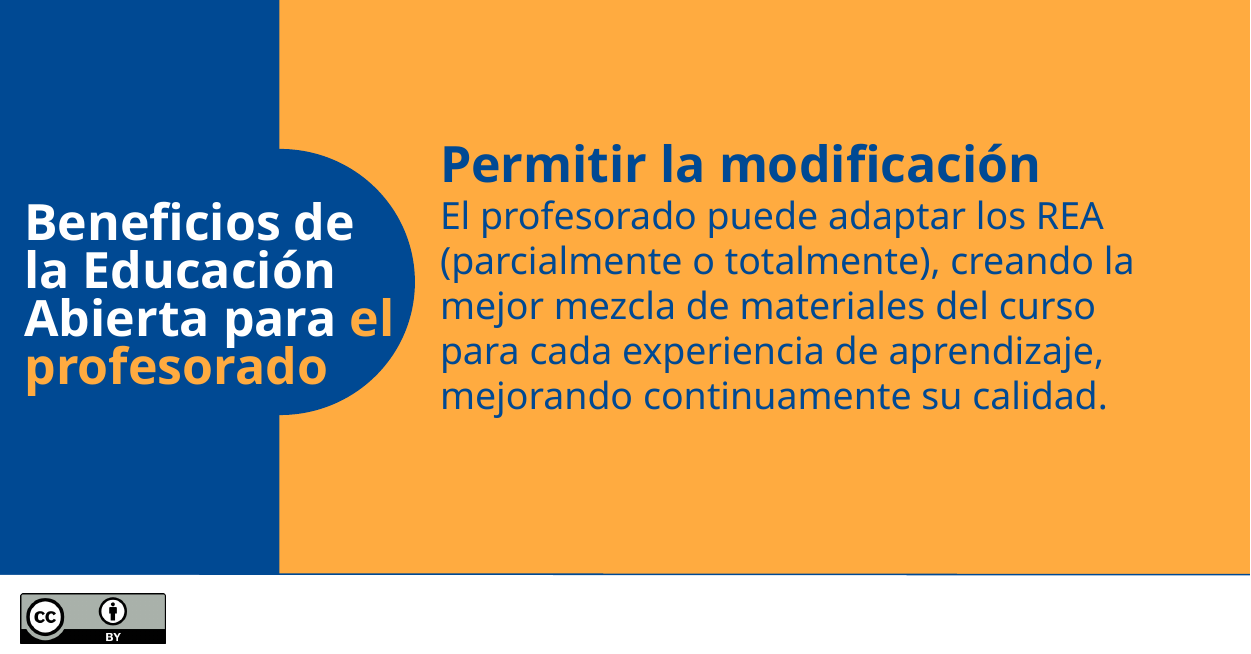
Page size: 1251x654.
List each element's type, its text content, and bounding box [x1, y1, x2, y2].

picture [20, 592, 166, 645]
text_box [240, 409, 321, 416]
text_box [0, 0, 280, 573]
text_box [187, 148, 374, 186]
text_box Permitir la modificación El profesorado puede adaptar los REA (parcialmente o totalmente), creando la mejor mezcla de materiales del curso para cada experiencia de aprendizaje, mejorando continuamente su calidad. [425, 117, 1184, 433]
text_box Beneficios de la Educación Abierta para el profesorado [9, 186, 420, 409]
text_box [0, 582, 1250, 654]
